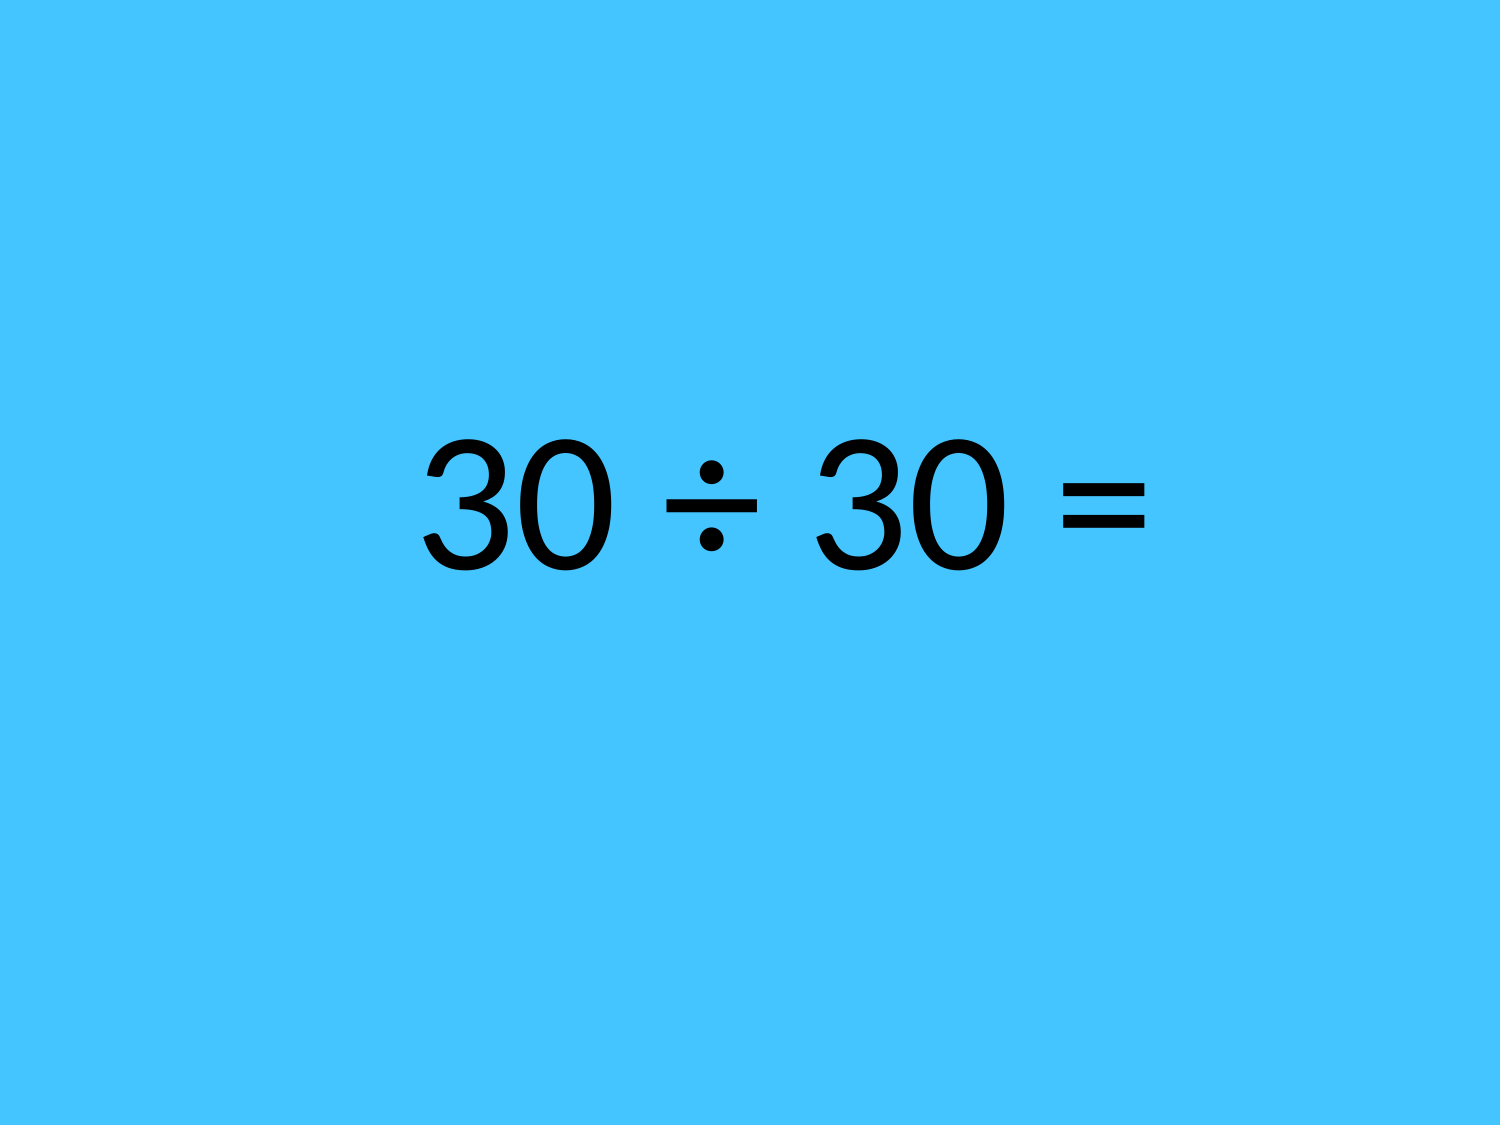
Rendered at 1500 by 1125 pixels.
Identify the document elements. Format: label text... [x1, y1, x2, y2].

text_box 30 ÷ 30 = [399, 362, 1288, 618]
